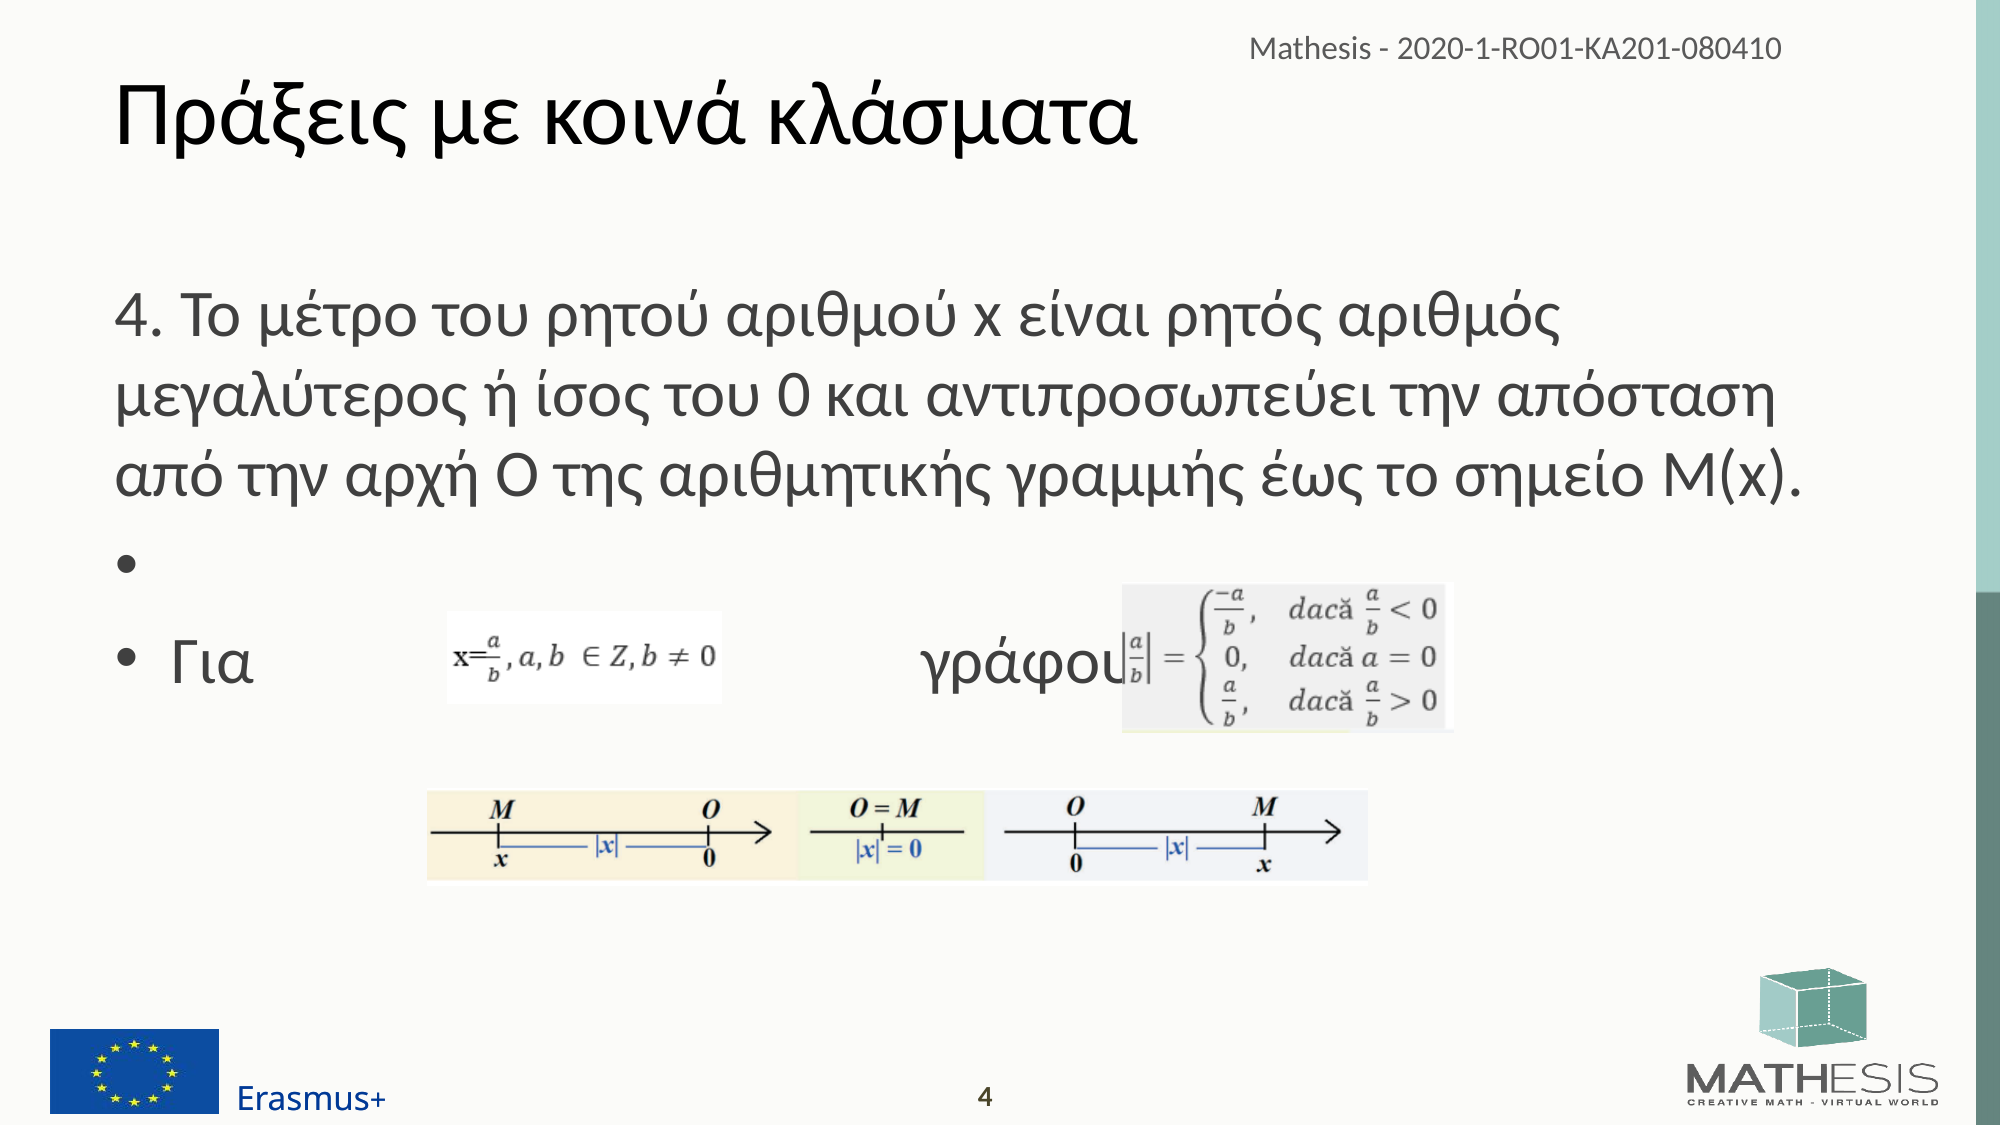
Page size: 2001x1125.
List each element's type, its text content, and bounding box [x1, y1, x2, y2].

picture [50, 1029, 219, 1114]
picture [447, 611, 722, 705]
picture [426, 788, 1368, 886]
title Πράξεις με κοινά κλάσματα [99, 45, 1900, 233]
list 4. Το μέτρο του ρητού αριθμού x είναι ρητός αριθμός μεγαλύτερος ή ίσος του 0 και αντιπροσωπεύει την απόσταση από την αρχή O της αριθμητικής γραμμής έως το σημείο M(x). Για γράφουμε [99, 262, 1900, 1005]
picture [1122, 582, 1455, 733]
